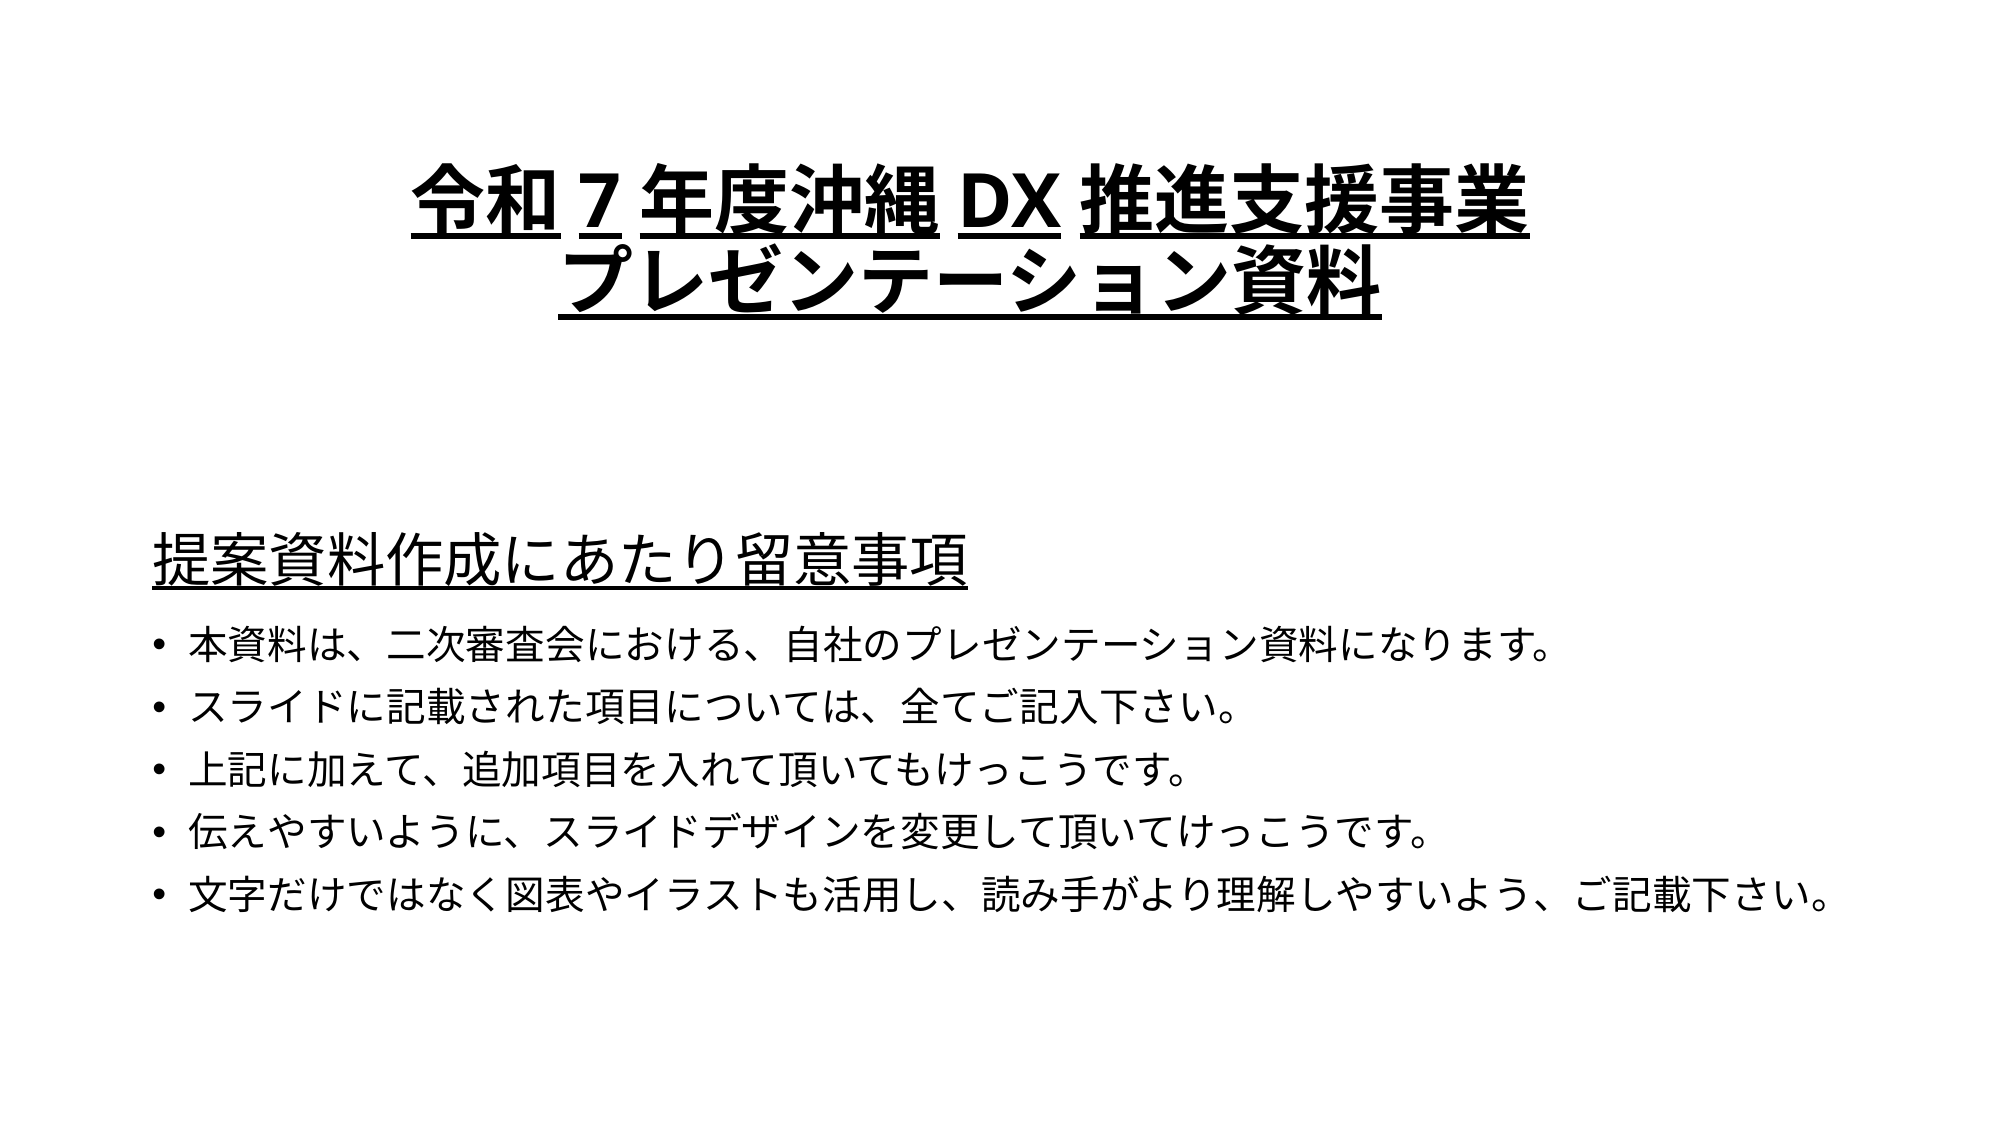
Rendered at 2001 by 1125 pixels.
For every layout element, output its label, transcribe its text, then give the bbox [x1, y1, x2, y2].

text_box 令和7年度沖縄DX推進支援事業 プレゼンテーション資料 [107, 135, 1833, 353]
title 提案資料作成にあたり留意事項 [137, 453, 1863, 617]
list 本資料は、二次審査会における、自社のプレゼンテーション資料になります。 スライドに記載された項目については、全てご記入下さい。 上記に加えて、追加項目を入れて頂いてもけっこうです。 伝えやすいように、スライドデザインを変更して頂いてけっこうです。 文字だけではなく図表やイラストも活用し、読み手がより理解しやすいよう、ご記載下さい。 [137, 617, 1863, 956]
